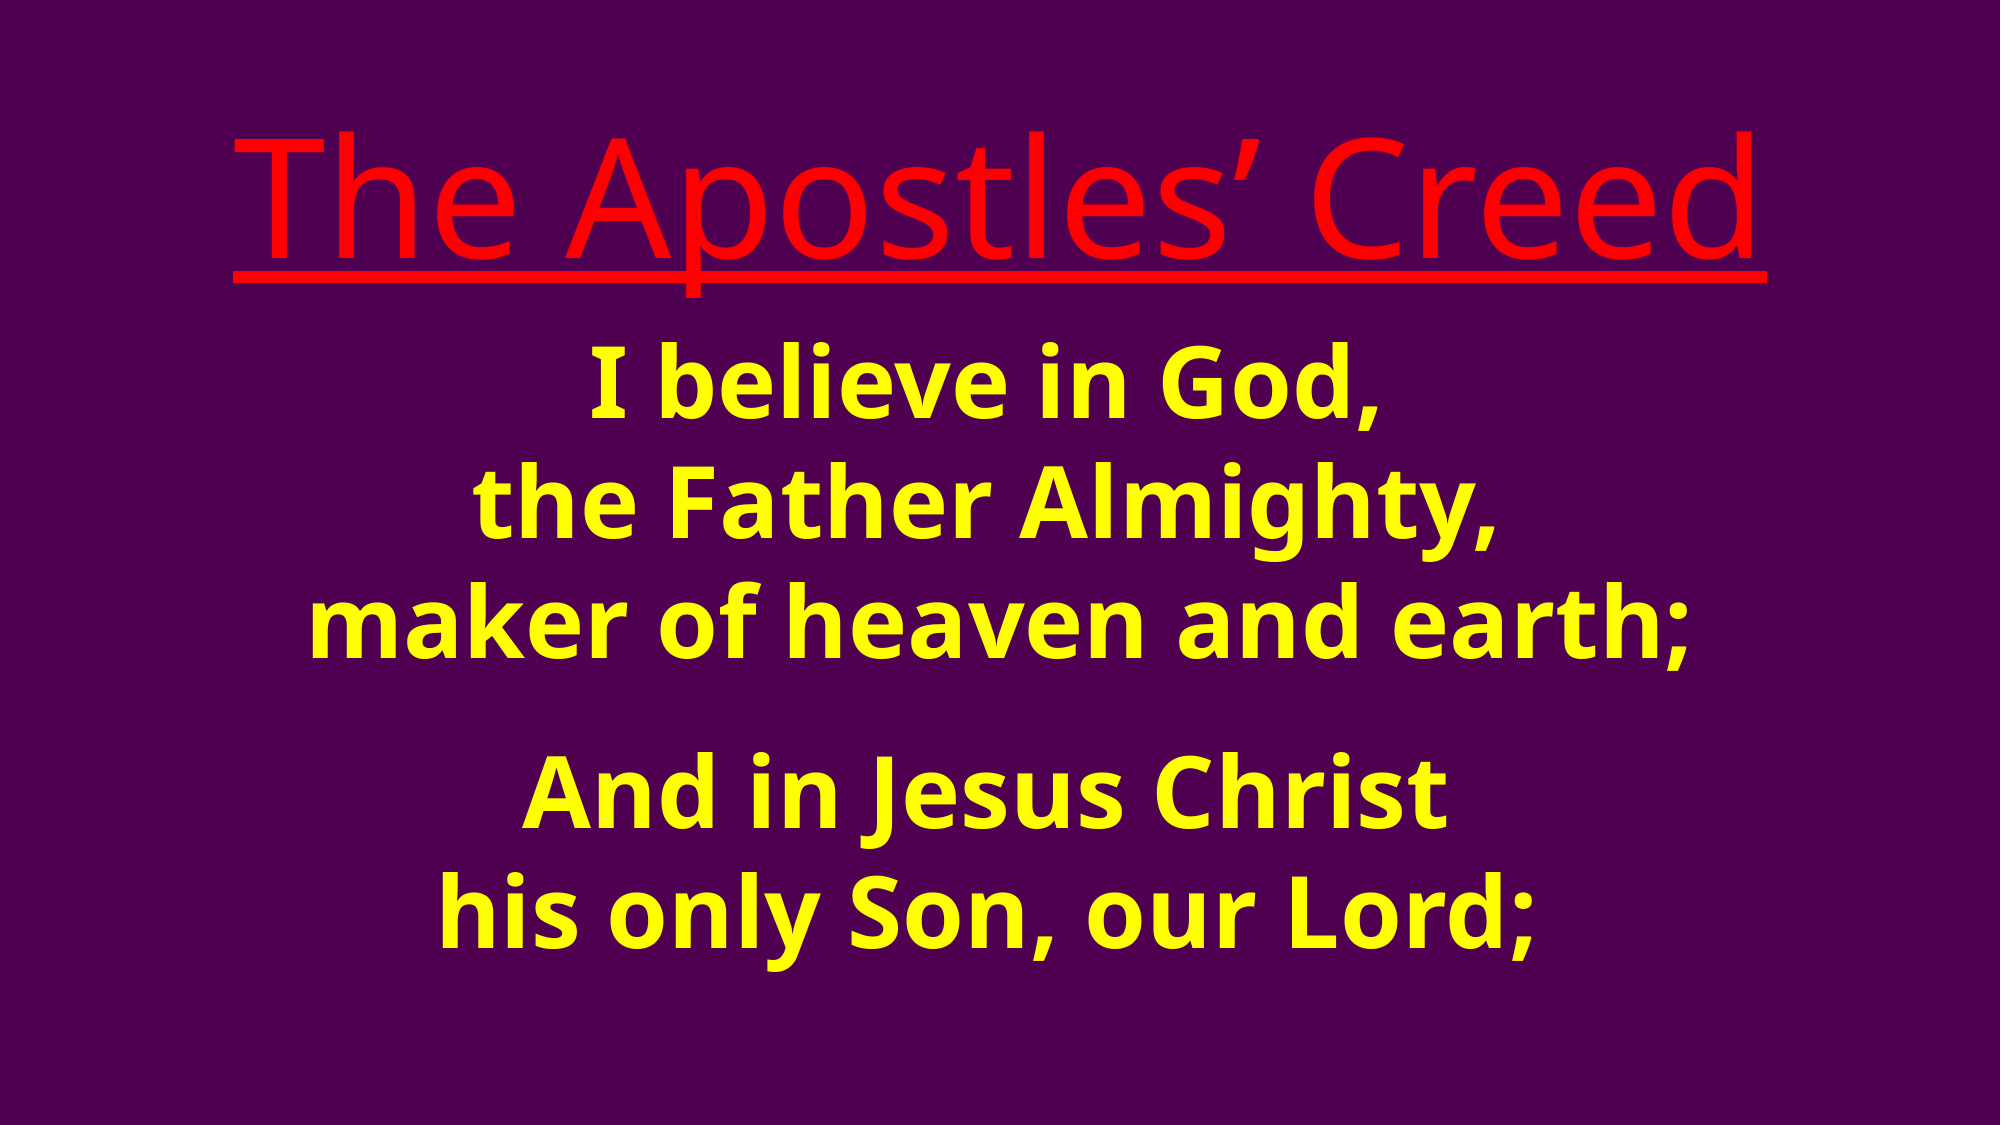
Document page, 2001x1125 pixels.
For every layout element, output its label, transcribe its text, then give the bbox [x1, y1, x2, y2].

text_box I believe in God, the Father Almighty, maker of heaven and earth; And in Jesus Christ his only Son, our Lord; [0, 311, 2000, 976]
title The Apostles’ Creed [0, 116, 2000, 237]
